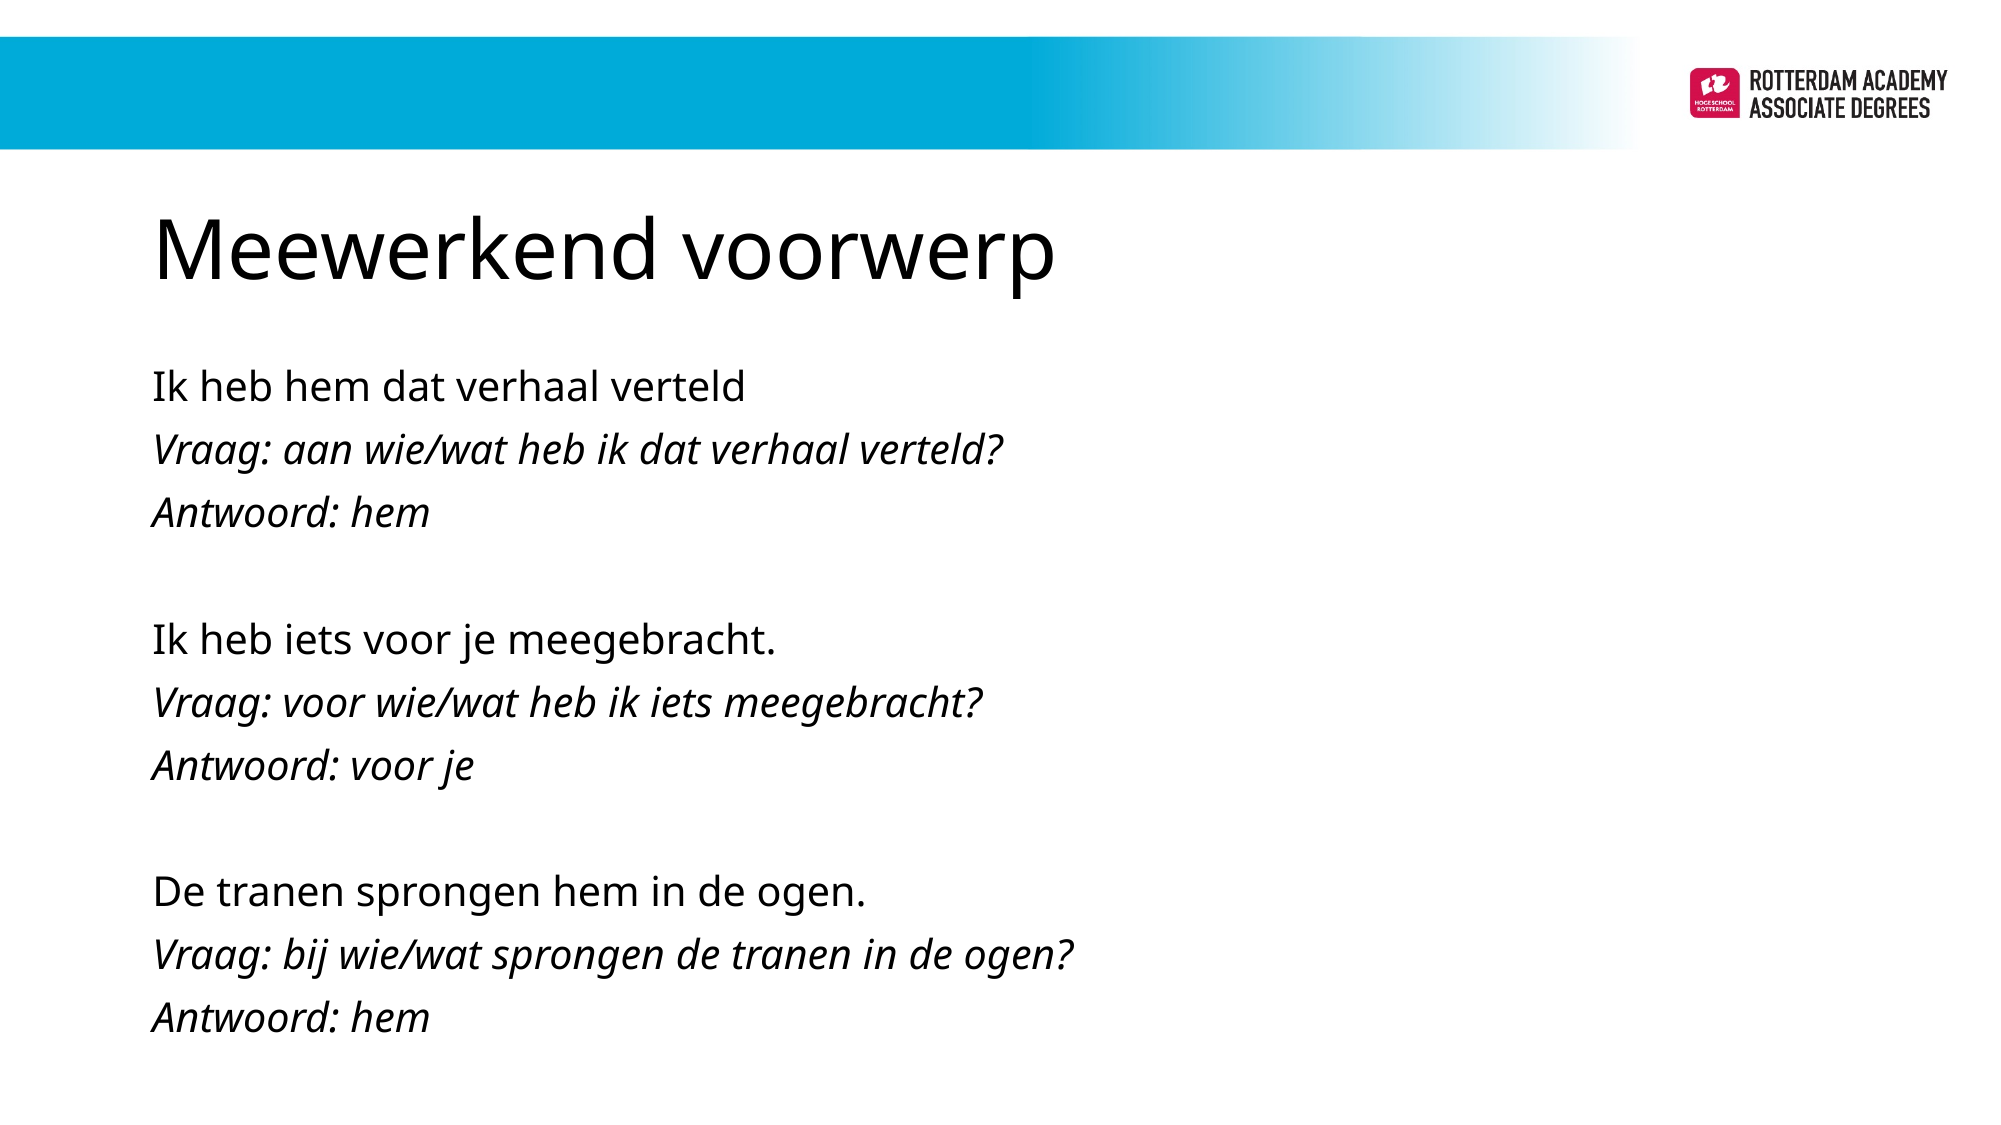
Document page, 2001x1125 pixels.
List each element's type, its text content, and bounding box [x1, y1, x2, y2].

picture [0, 0, 2000, 184]
list Ik heb hem dat verhaal verteld Vraag: aan wie/wat heb ik dat verhaal verteld? Antwoord: hem Ik heb iets voor je meegebracht. Vraag: voor wie/wat heb ik iets meegebracht? Antwoord: voor je De tranen sprongen hem in de ogen. Vraag: bij wie/wat sprongen de tranen in de ogen? Antwoord: hem [137, 358, 1863, 1053]
title Meewerkend voorwerp [137, 175, 1863, 329]
